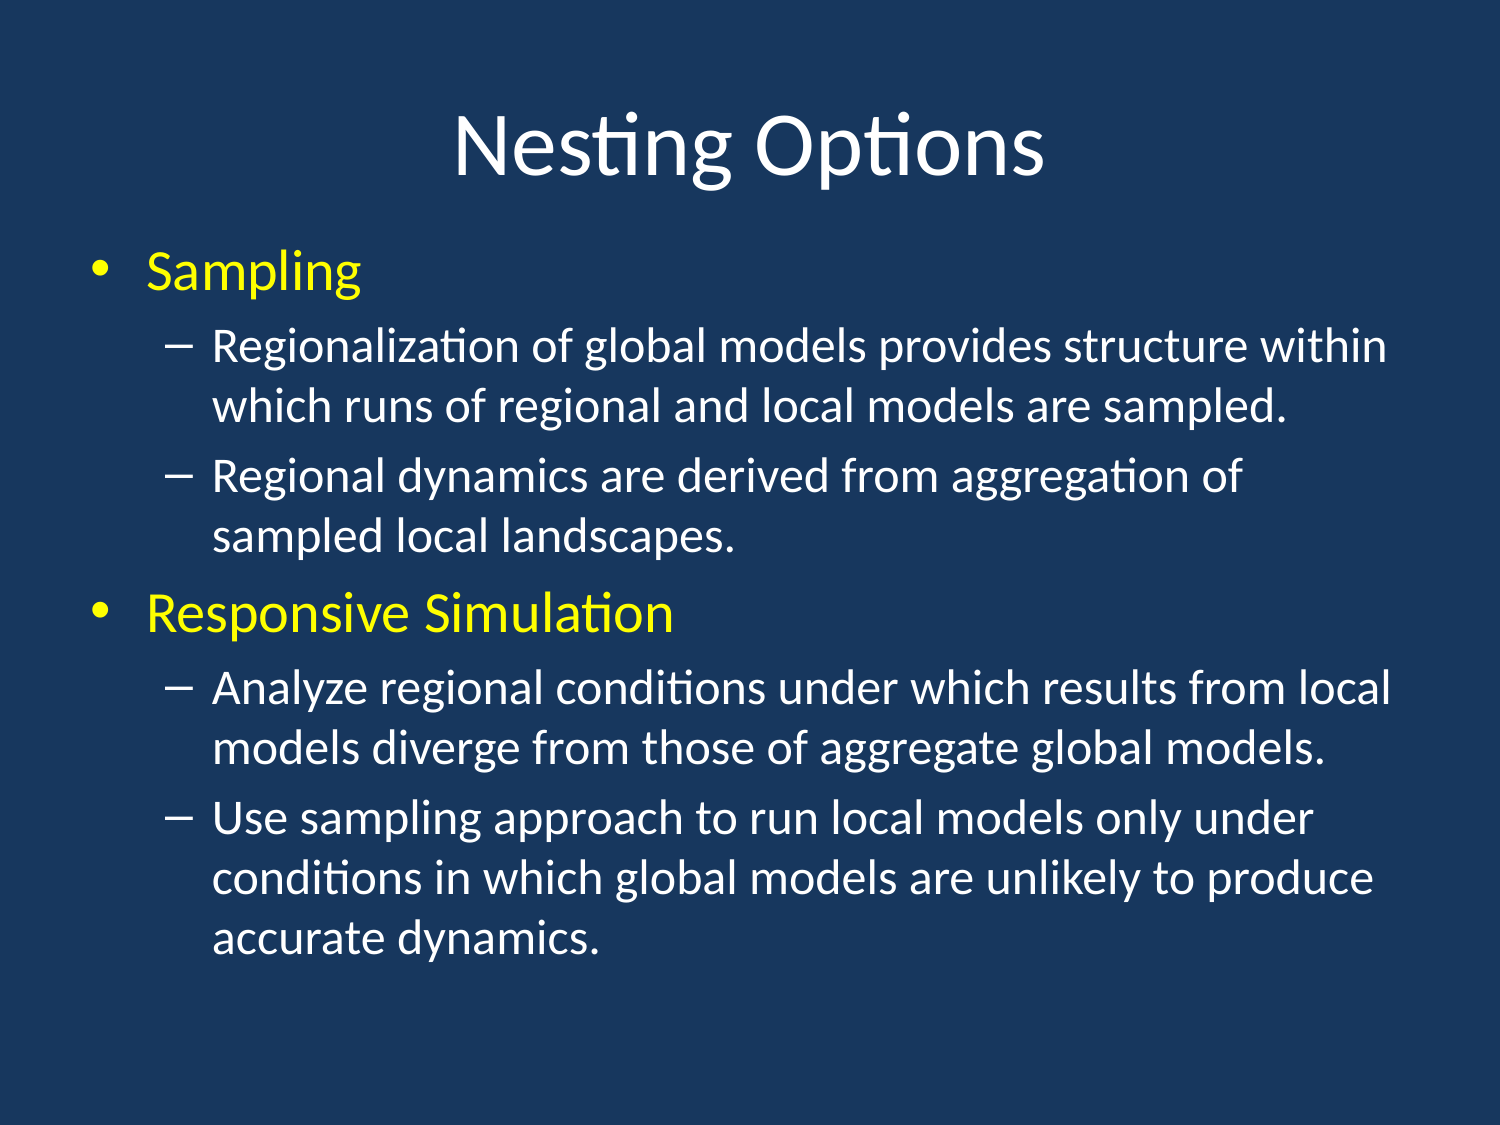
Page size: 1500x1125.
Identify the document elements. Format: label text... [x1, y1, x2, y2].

list Sampling Regionalization of global models provides structure within which runs of regional and local models are sampled. Regional dynamics are derived from aggregation of sampled local landscapes. Responsive Simulation Analyze regional conditions under which results from local models diverge from those of aggregate global models. Use sampling approach to run local models only under conditions in which global models are unlikely to produce accurate dynamics. [75, 224, 1425, 1005]
title Nesting Options [75, 45, 1425, 224]
